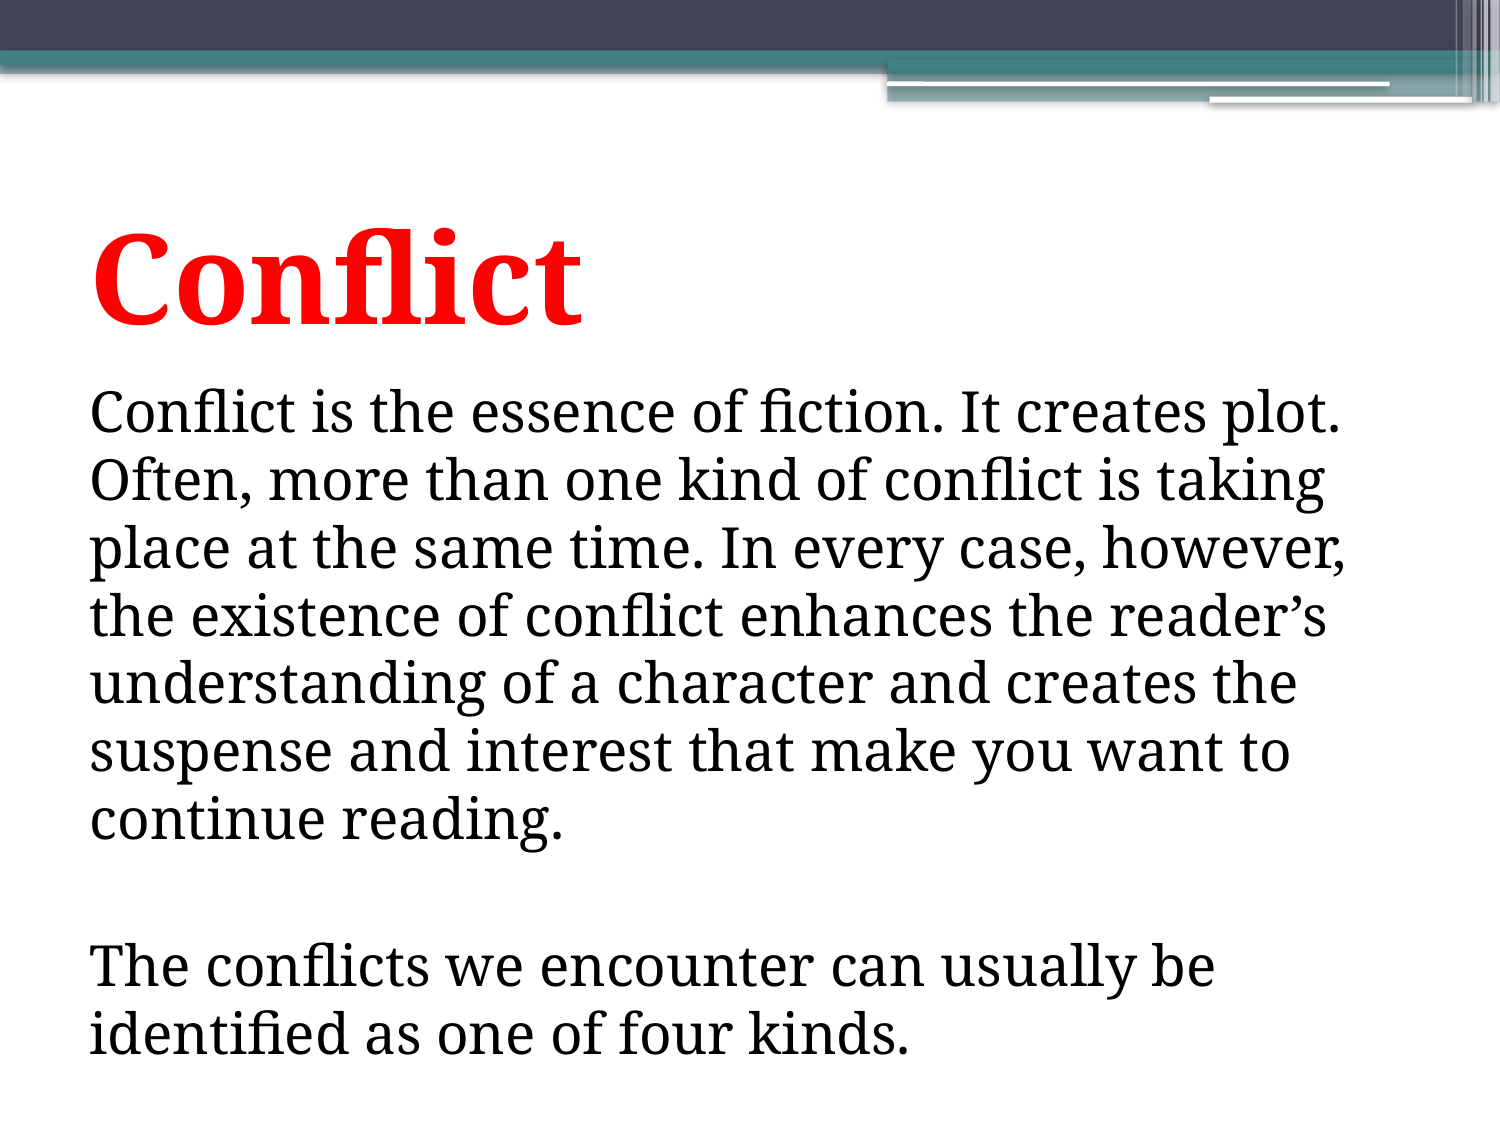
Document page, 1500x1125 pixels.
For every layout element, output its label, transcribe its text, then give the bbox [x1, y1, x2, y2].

title Conflict [75, 187, 1425, 363]
list Conflict is the essence of fiction. It creates plot. Often, more than one kind of conflict is taking place at the same time. In every case, however, the existence of conflict enhances the reader’s understanding of a character and creates the suspense and interest that make you want to continue reading. The conflicts we encounter can usually be identified as one of four kinds. [75, 368, 1425, 1079]
